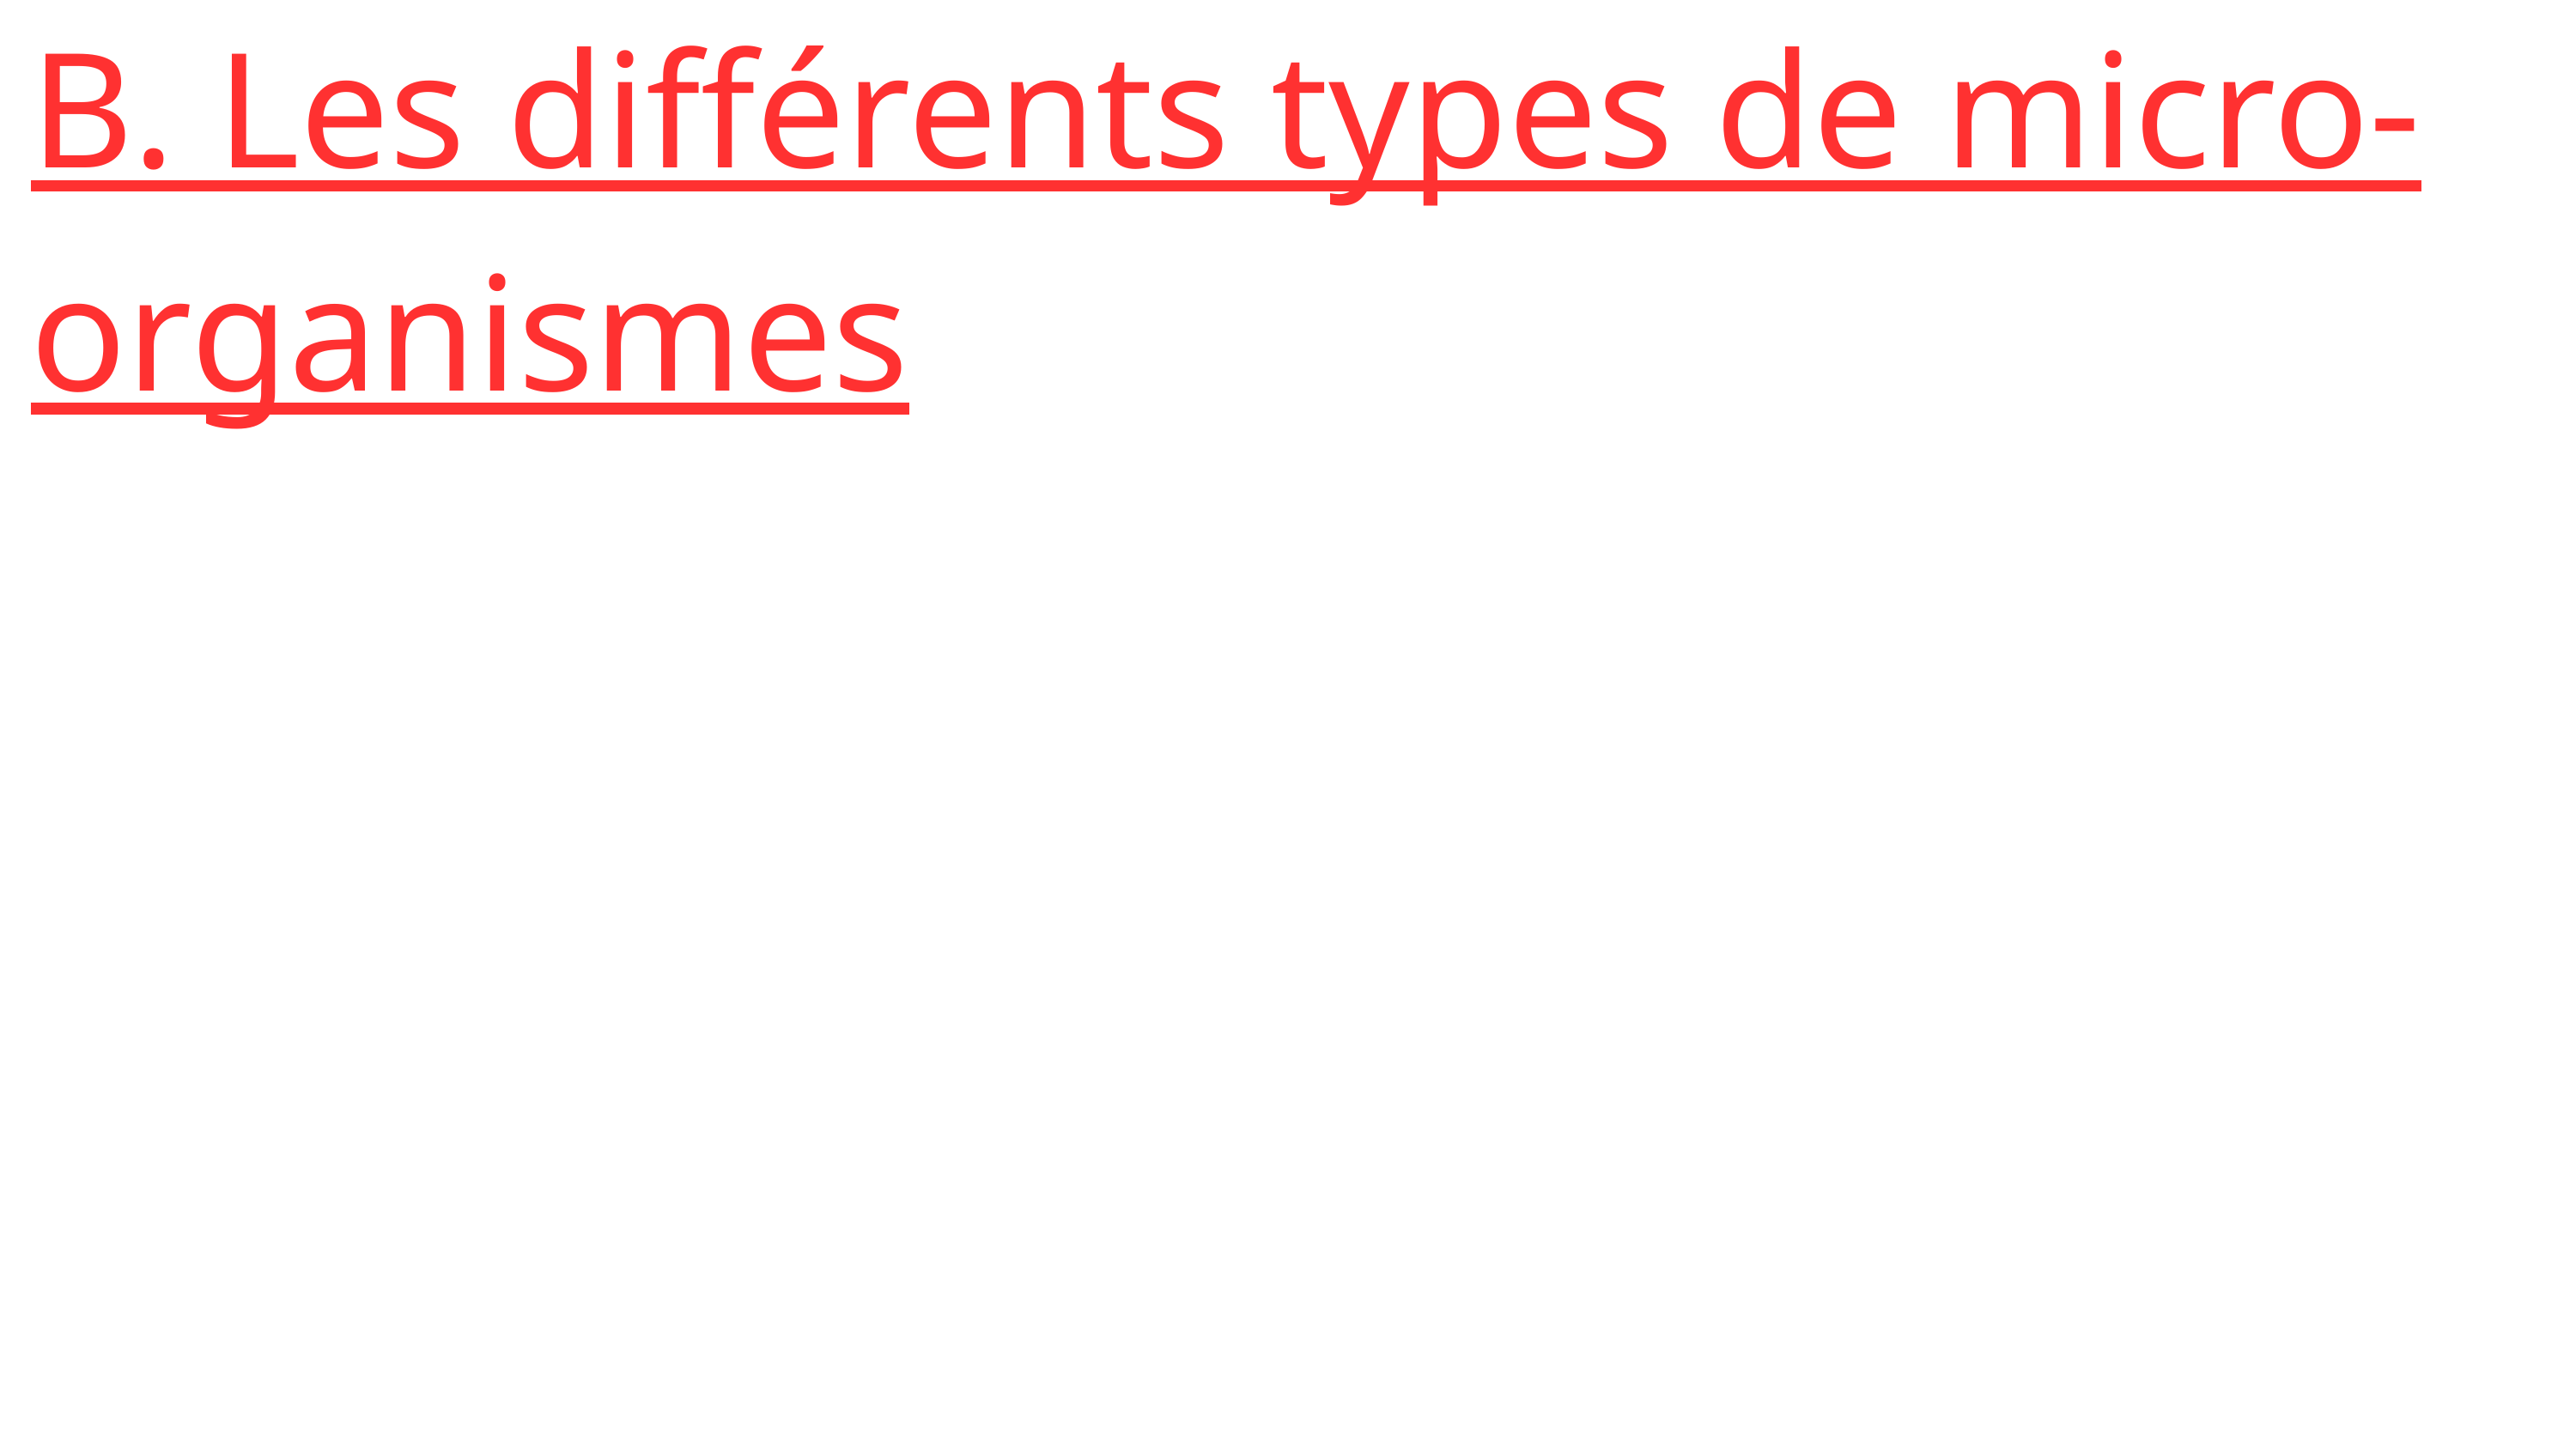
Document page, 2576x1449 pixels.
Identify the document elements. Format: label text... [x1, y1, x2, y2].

text_box B. Les différents types de micro-organismes [30, 0, 2545, 423]
